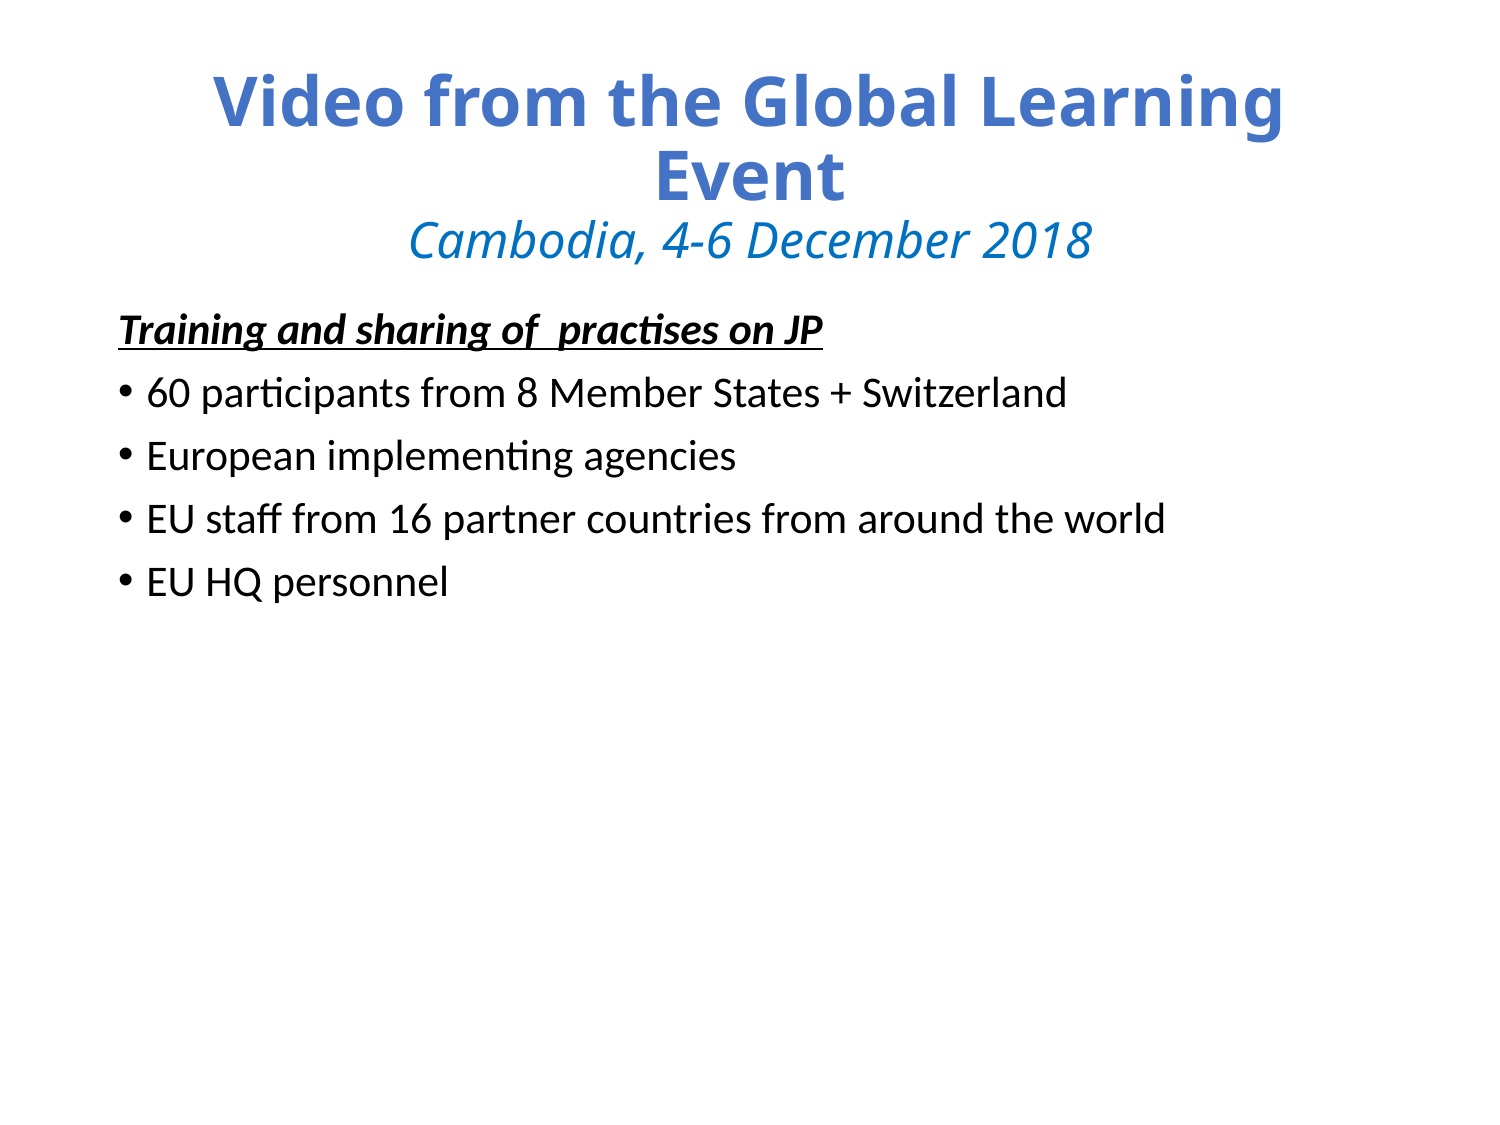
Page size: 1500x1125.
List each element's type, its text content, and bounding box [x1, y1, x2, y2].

list Training and sharing of practises on JP 60 participants from 8 Member States + Switzerland European implementing agencies EU staff from 16 partner countries from around the world EU HQ personnel [103, 299, 1397, 1014]
title Video from the Global Learning Event Cambodia, 4-6 December 2018 [103, 59, 1397, 278]
